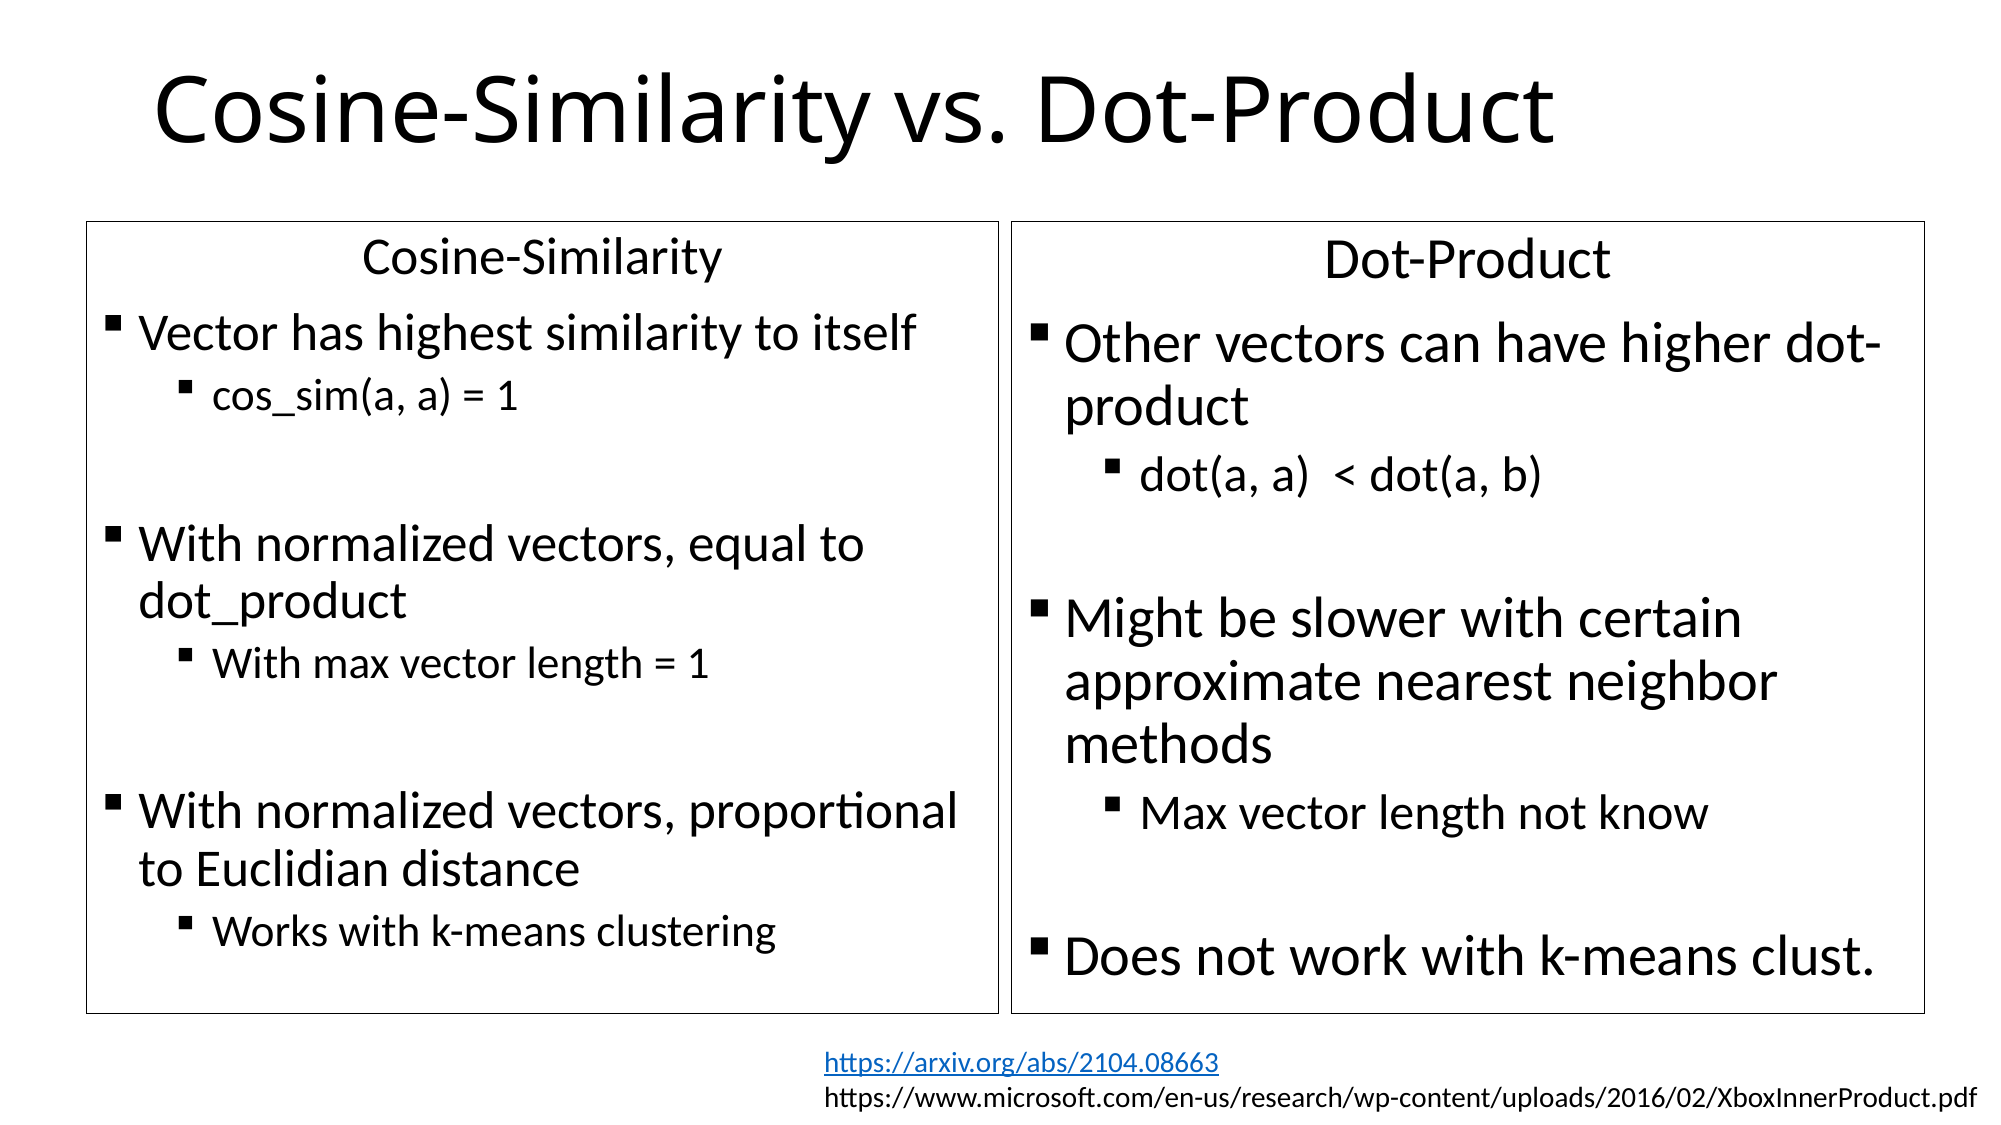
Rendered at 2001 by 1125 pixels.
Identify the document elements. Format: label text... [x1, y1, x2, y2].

text_box https://arxiv.org/abs/2104.08663 https://www.microsoft.com/en-us/research/wp-content/uploads/2016/02/XboxInnerProduct.pdf [809, 1035, 1994, 1121]
title Cosine-Similarity vs. Dot-Product [137, 3, 1863, 222]
list Cosine-Similarity Vector has highest similarity to itself cos_sim(a, a) = 1 With normalized vectors, equal to dot_product With max vector length = 1 With normalized vectors, proportional to Euclidian distance Works with k-means clustering [86, 221, 999, 1014]
text_box Dot-Product Other vectors can have higher dot-product dot(a, a) < dot(a, b) Might be slower with certain approximate nearest neighbor methods Max vector length not know Does not work with k-means clust. [1011, 221, 1925, 1014]
